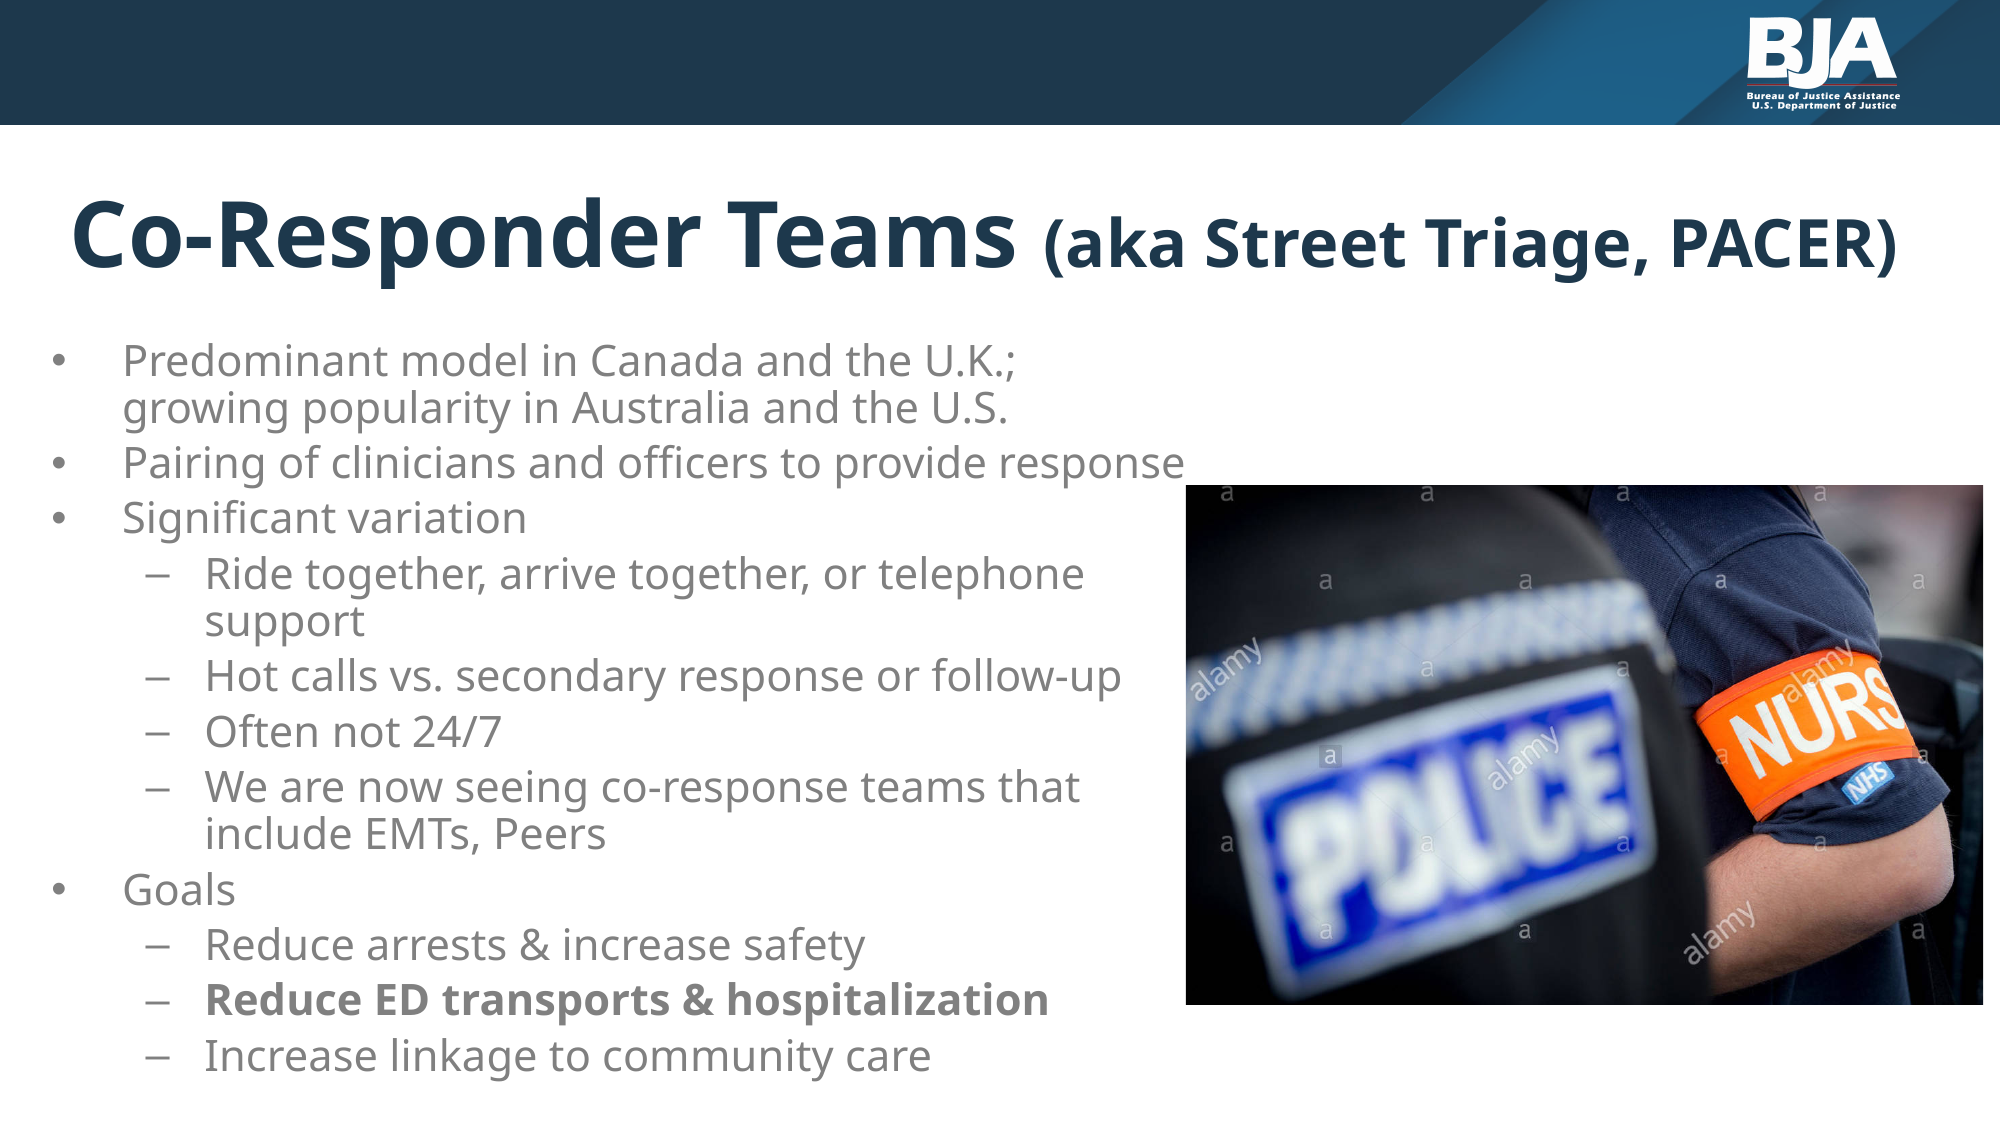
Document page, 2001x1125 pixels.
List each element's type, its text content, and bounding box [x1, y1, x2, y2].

title Co-Responder Teams (aka Street Triage, PACER) [54, 143, 1967, 332]
list Predominant model in Canada and the U.K.; growing popularity in Australia and the U.S. Pairing of clinicians and officers to provide response Significant variation Ride together, arrive together, or telephone support Hot calls vs. secondary response or follow-up Often not 24/7 We are now seeing co-response teams that include EMTs, Peers Goals Reduce arrests & increase safety Reduce ED transports & hospitalization Increase linkage to community care [36, 331, 1202, 1093]
picture [1185, 485, 1984, 1006]
picture [0, 0, 2000, 125]
